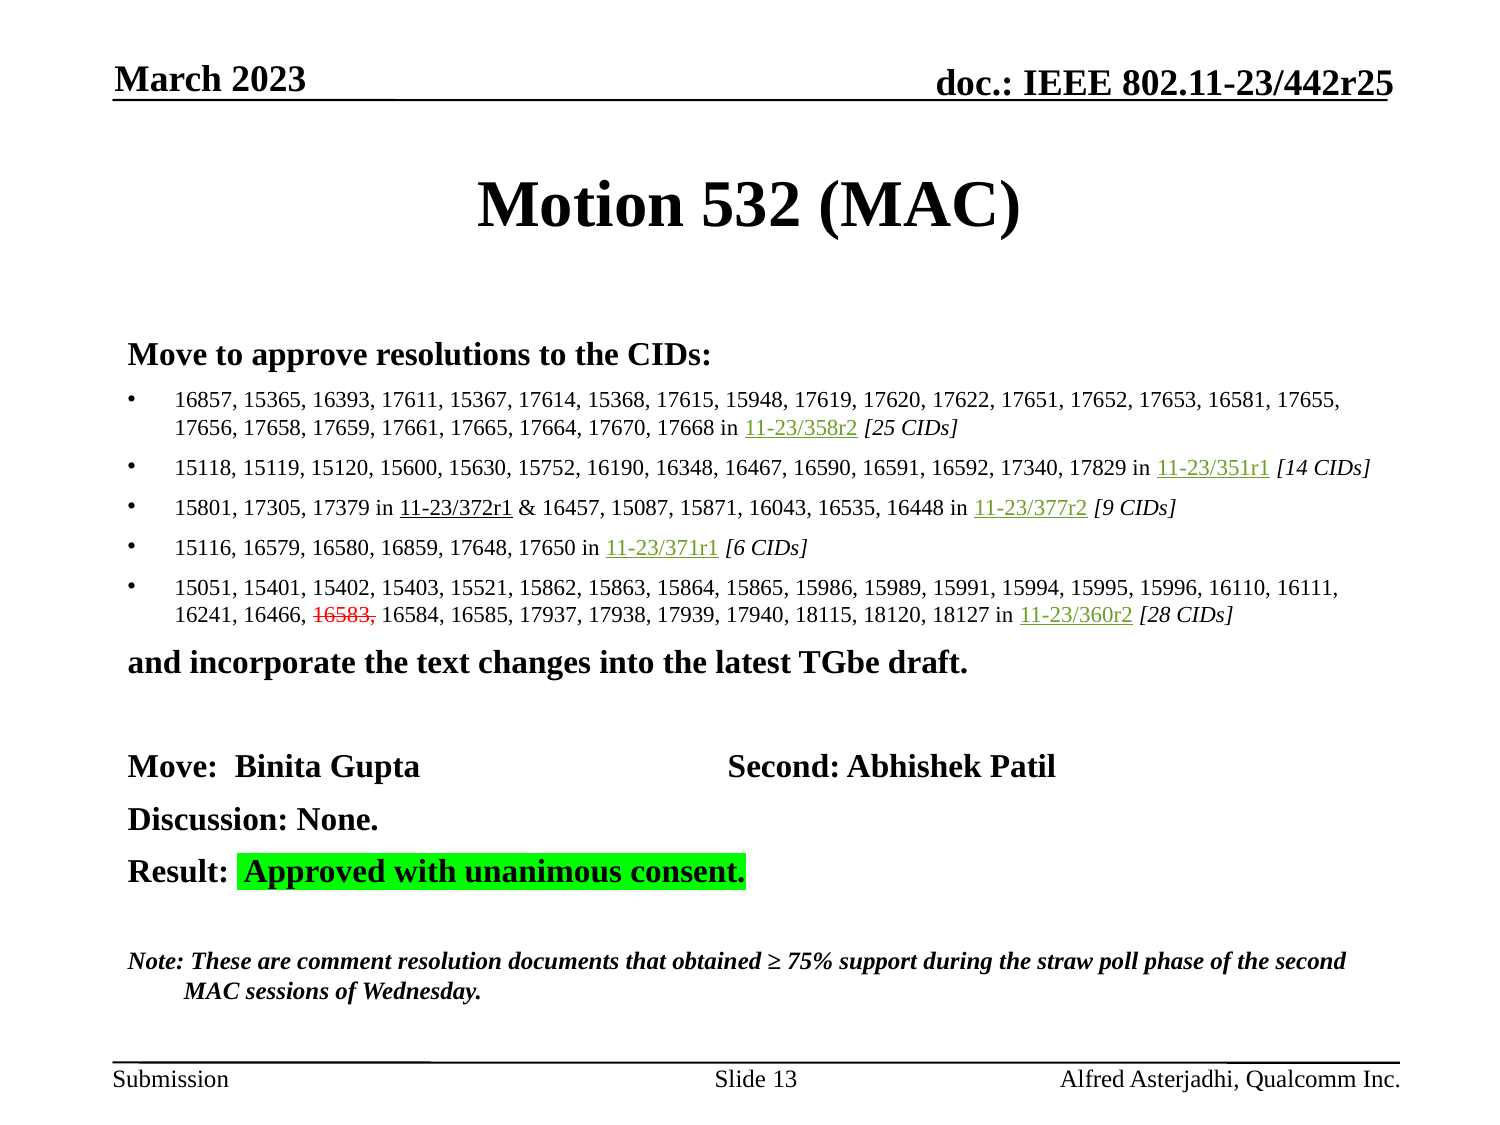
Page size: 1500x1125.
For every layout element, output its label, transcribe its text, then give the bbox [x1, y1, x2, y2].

slide_number Slide 13 [712, 1061, 800, 1123]
title Motion 532 (MAC) [112, 112, 1388, 288]
footer Alfred Asterjadhi, Qualcomm Inc. [878, 1061, 1402, 1093]
list Move to approve resolutions to the CIDs: 16857, 15365, 16393, 17611, 15367, 17614, 15368, 17615, 15948, 17619, 17620, 17622, 17651, 17652, 17653, 16581, 17655, 17656, 17658, 17659, 17661, 17665, 17664, 17670, 17668 in 11-23/358r2 [25 CIDs] 15118, 15119, 15120, 15600, 15630, 15752, 16190, 16348, 16467, 16590, 16591, 16592, 17340, 17829 in 11-23/351r1 [14 CIDs] 15801, 17305, 17379 in 11-23/372r1 & 16457, 15087, 15871, 16043, 16535, 16448 in 11-23/377r2 [9 CIDs] 15116, 16579, 16580, 16859, 17648, 17650 in 11-23/371r1 [6 CIDs] 15051, 15401, 15402, 15403, 15521, 15862, 15863, 15864, 15865, 15986, 15989, 15991, 15994, 15995, 15996, 16110, 16111, 16241, 16466, 16583, 16584, 16585, 17937, 17938, 17939, 17940, 18115, 18120, 18127 in 11-23/360r2 [28 CIDs] and incorporate the text changes into the latest TGbe draft. Move: Binita Gupta Second: Abhishek Patil Discussion: None. Result: Approved with unanimous consent. Note: These are comment resolution documents that obtained ≥ 75% support during the straw poll phase of the second MAC sessions of Wednesday. [112, 324, 1388, 1063]
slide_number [114, 54, 423, 100]
